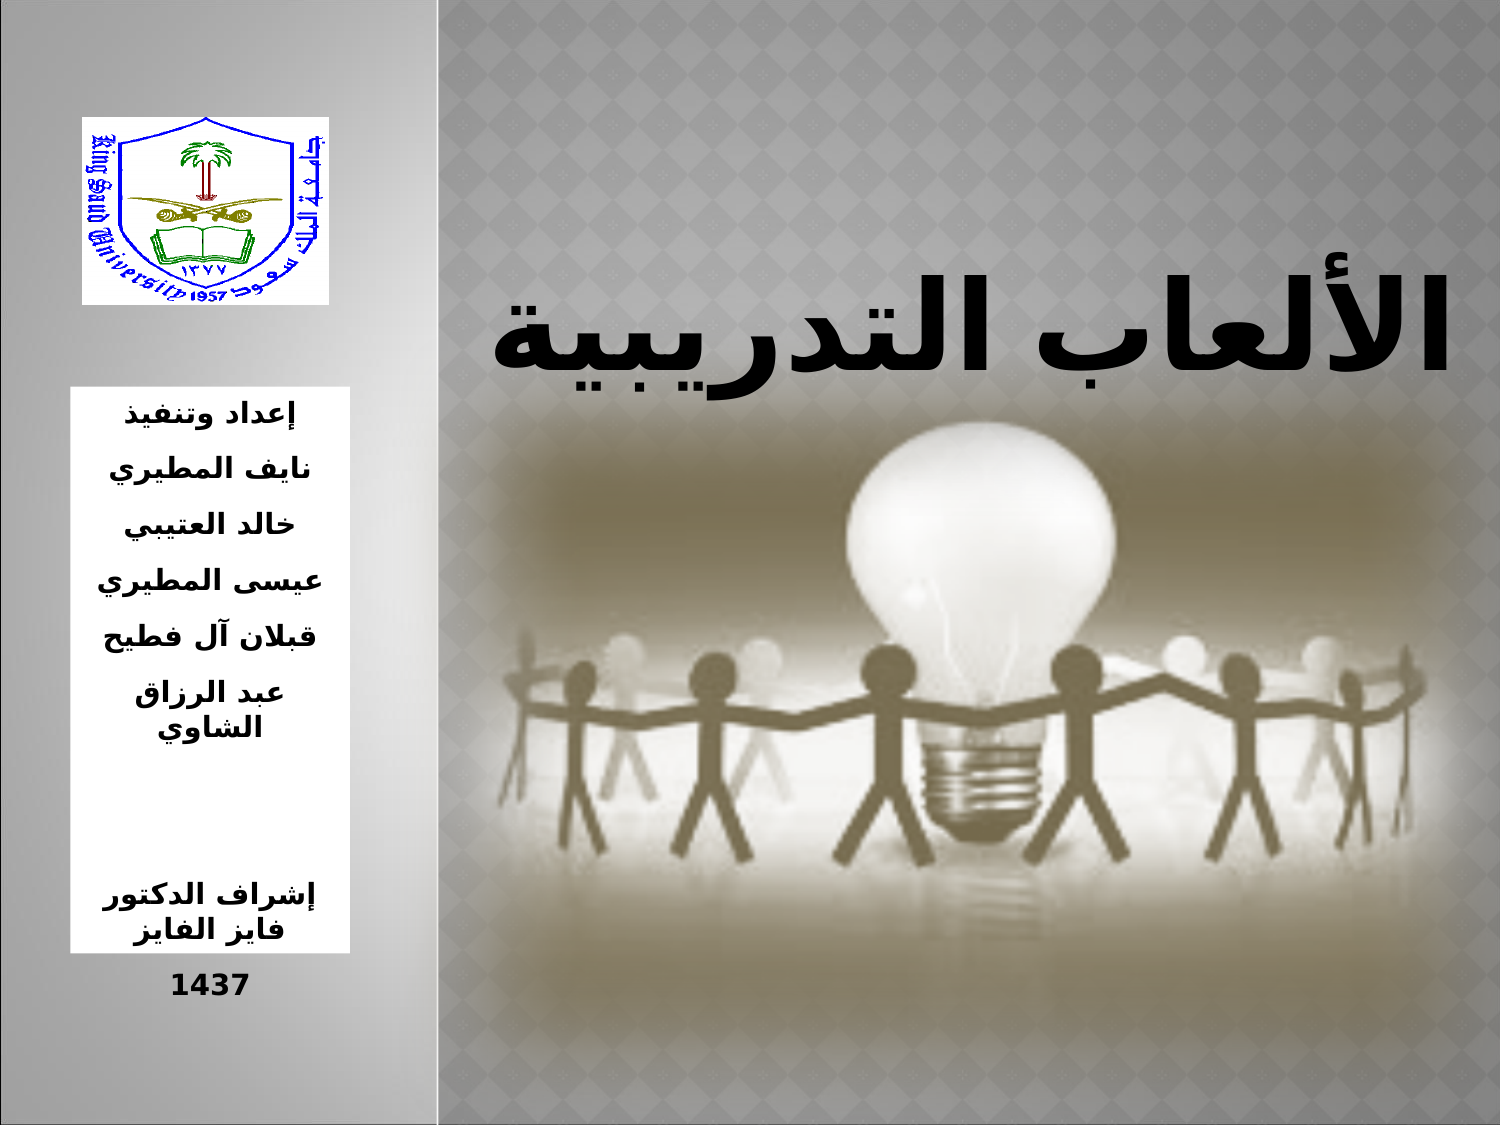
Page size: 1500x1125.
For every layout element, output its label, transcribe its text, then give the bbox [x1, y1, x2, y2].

picture [0, 0, 1500, 1125]
title الألعاب التدريبية [430, 270, 1481, 314]
text_box إعداد وتنفيذ نايف المطيري خالد العتيبي عيسى المطيري قبلان آل فطيح عبد الرزاق الشاوي إشراف الدكتور فايز الفايز 1437 [70, 386, 350, 954]
